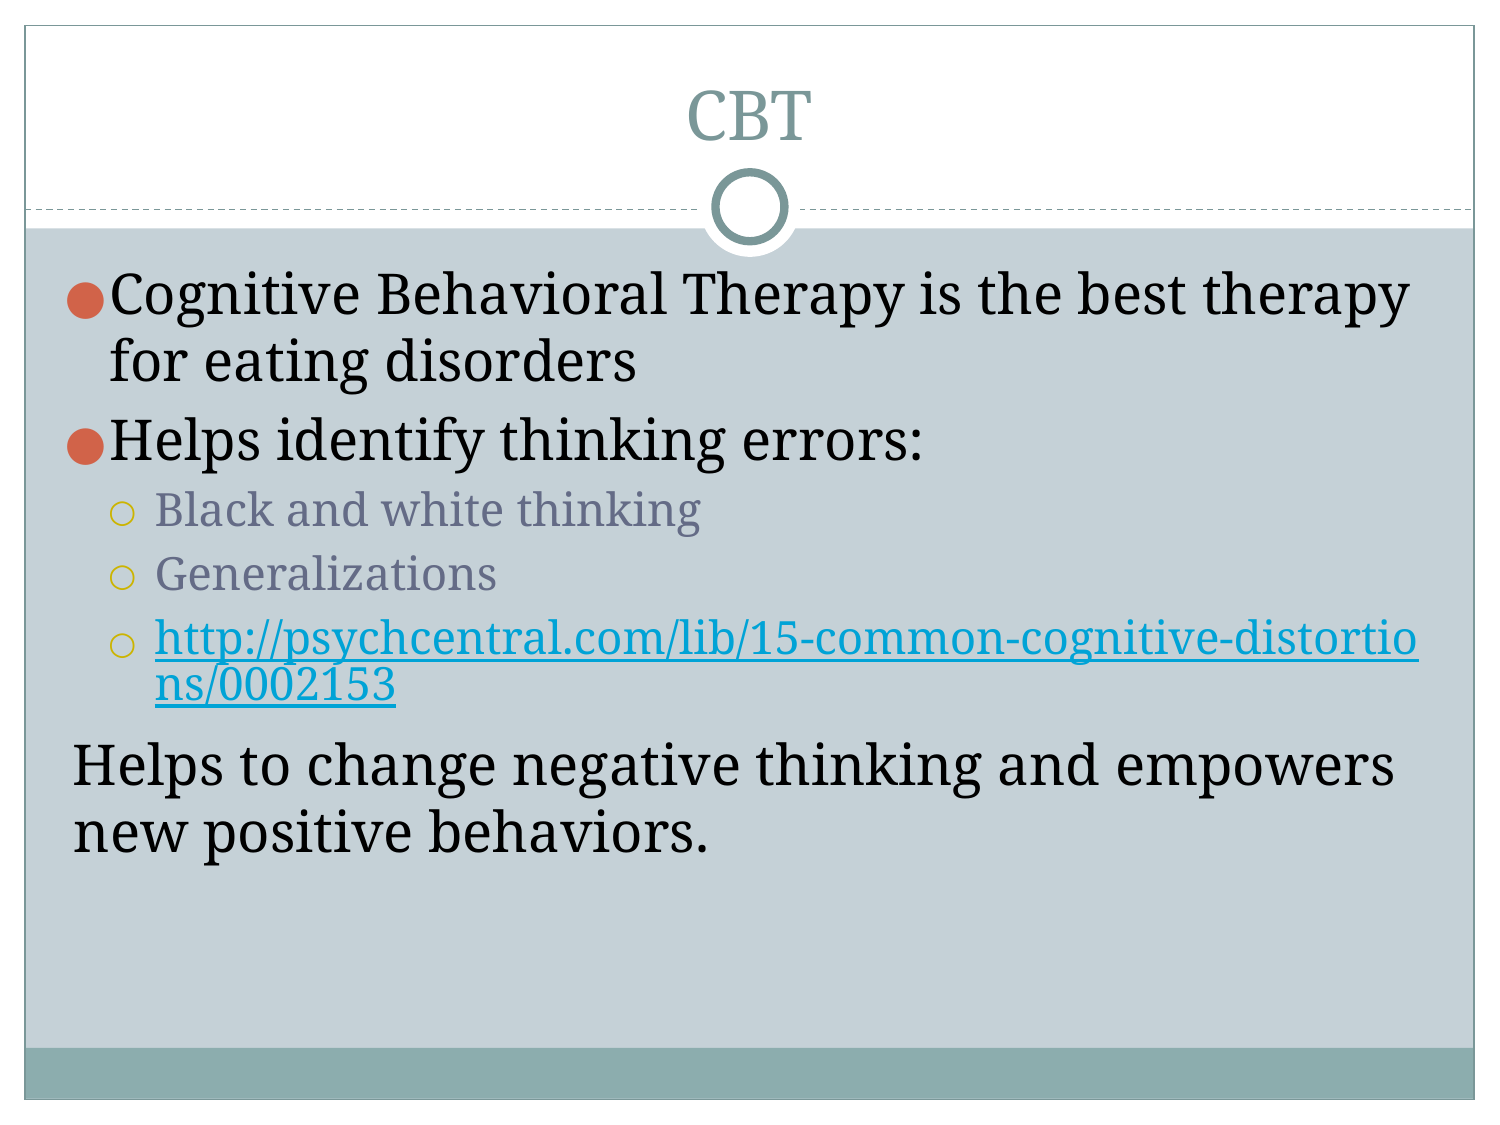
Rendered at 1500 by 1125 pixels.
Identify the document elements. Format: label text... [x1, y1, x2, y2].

title CBT [49, 37, 1450, 162]
list Cognitive Behavioral Therapy is the best therapy for eating disorders Helps identify thinking errors: Black and white thinking Generalizations http://psychcentral.com/lib/15-common-cognitive-distortions/0002153 Helps to change negative thinking and empowers new positive behaviors. [49, 250, 1445, 1001]
